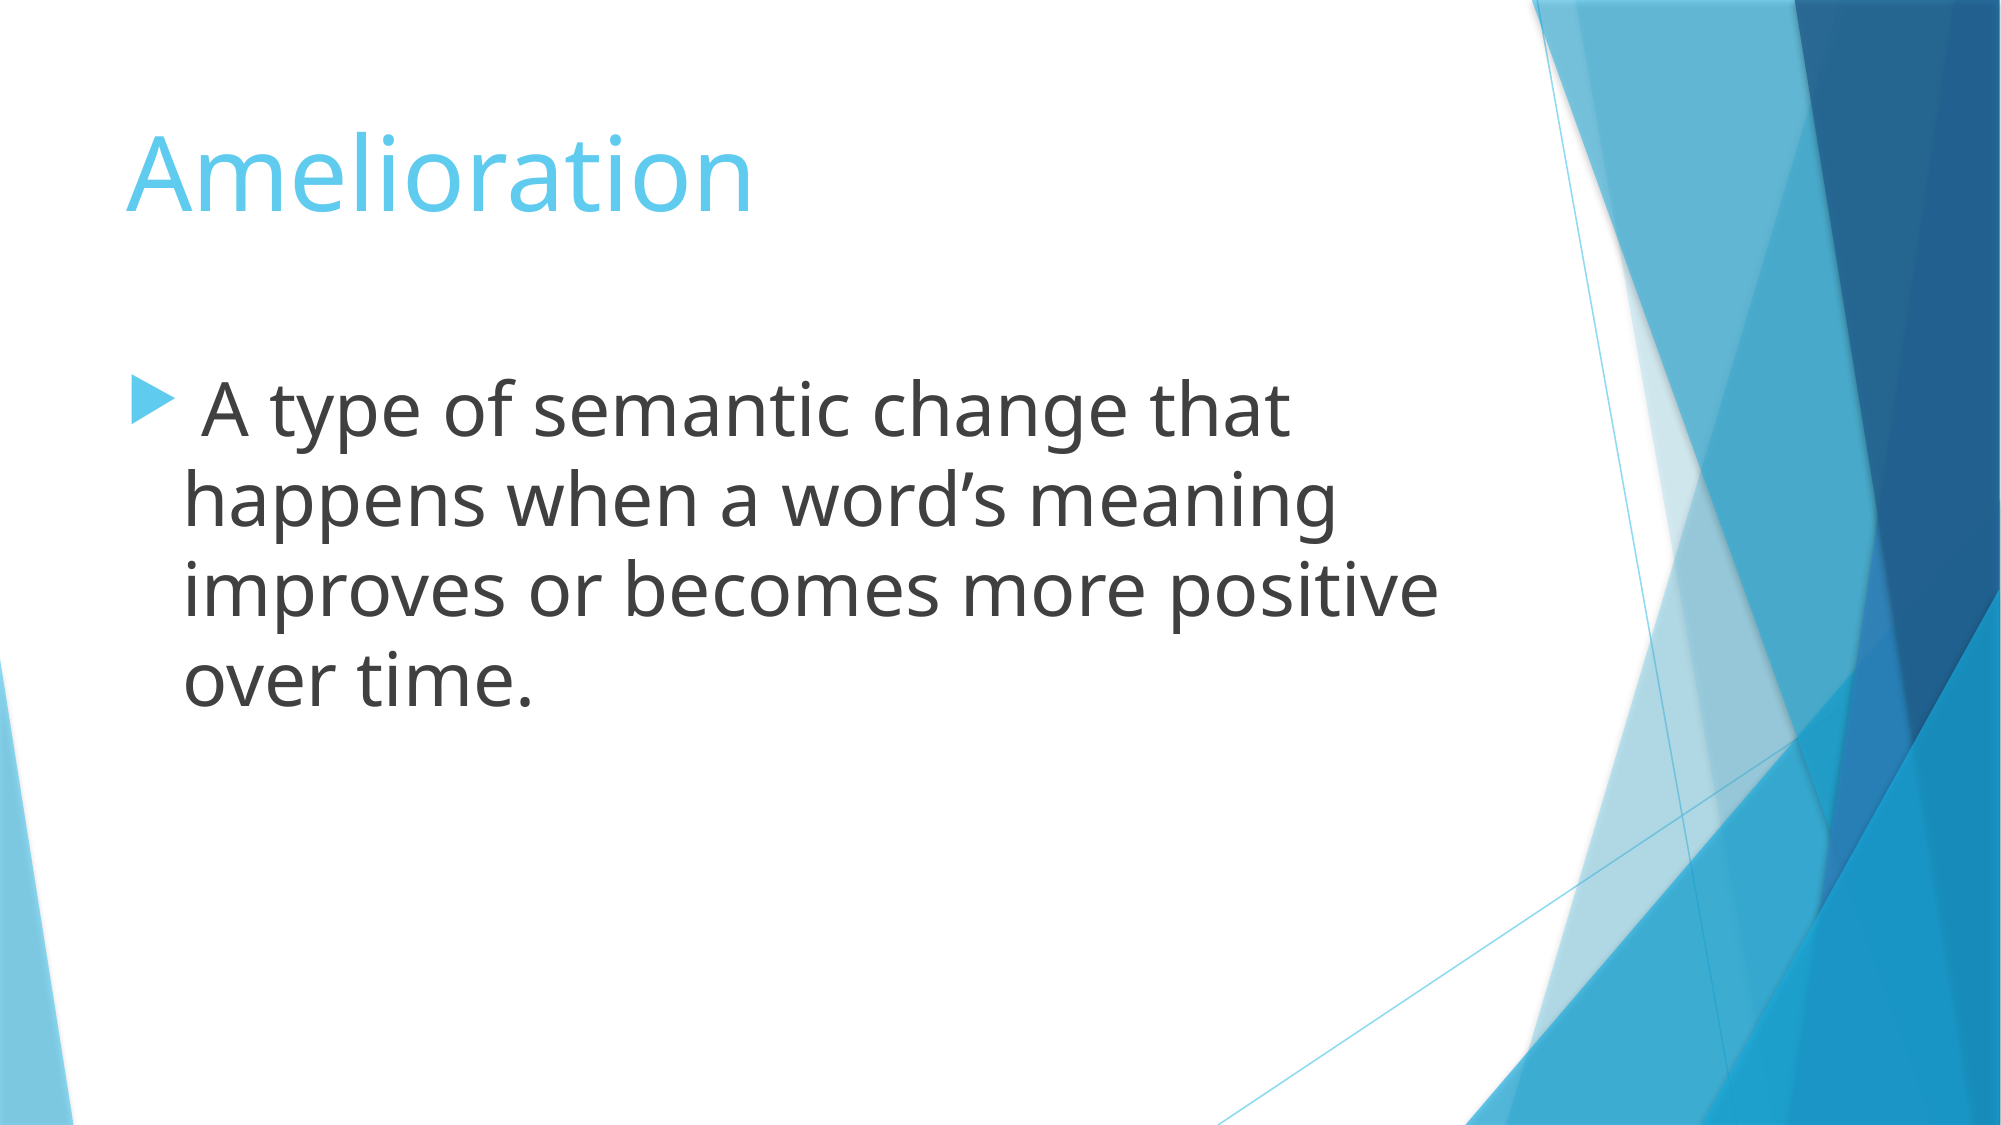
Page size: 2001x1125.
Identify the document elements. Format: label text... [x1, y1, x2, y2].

list A type of semantic change that happens when a word’s meaning improves or becomes more positive over time. [111, 354, 1522, 992]
title Amelioration [111, 99, 1522, 317]
